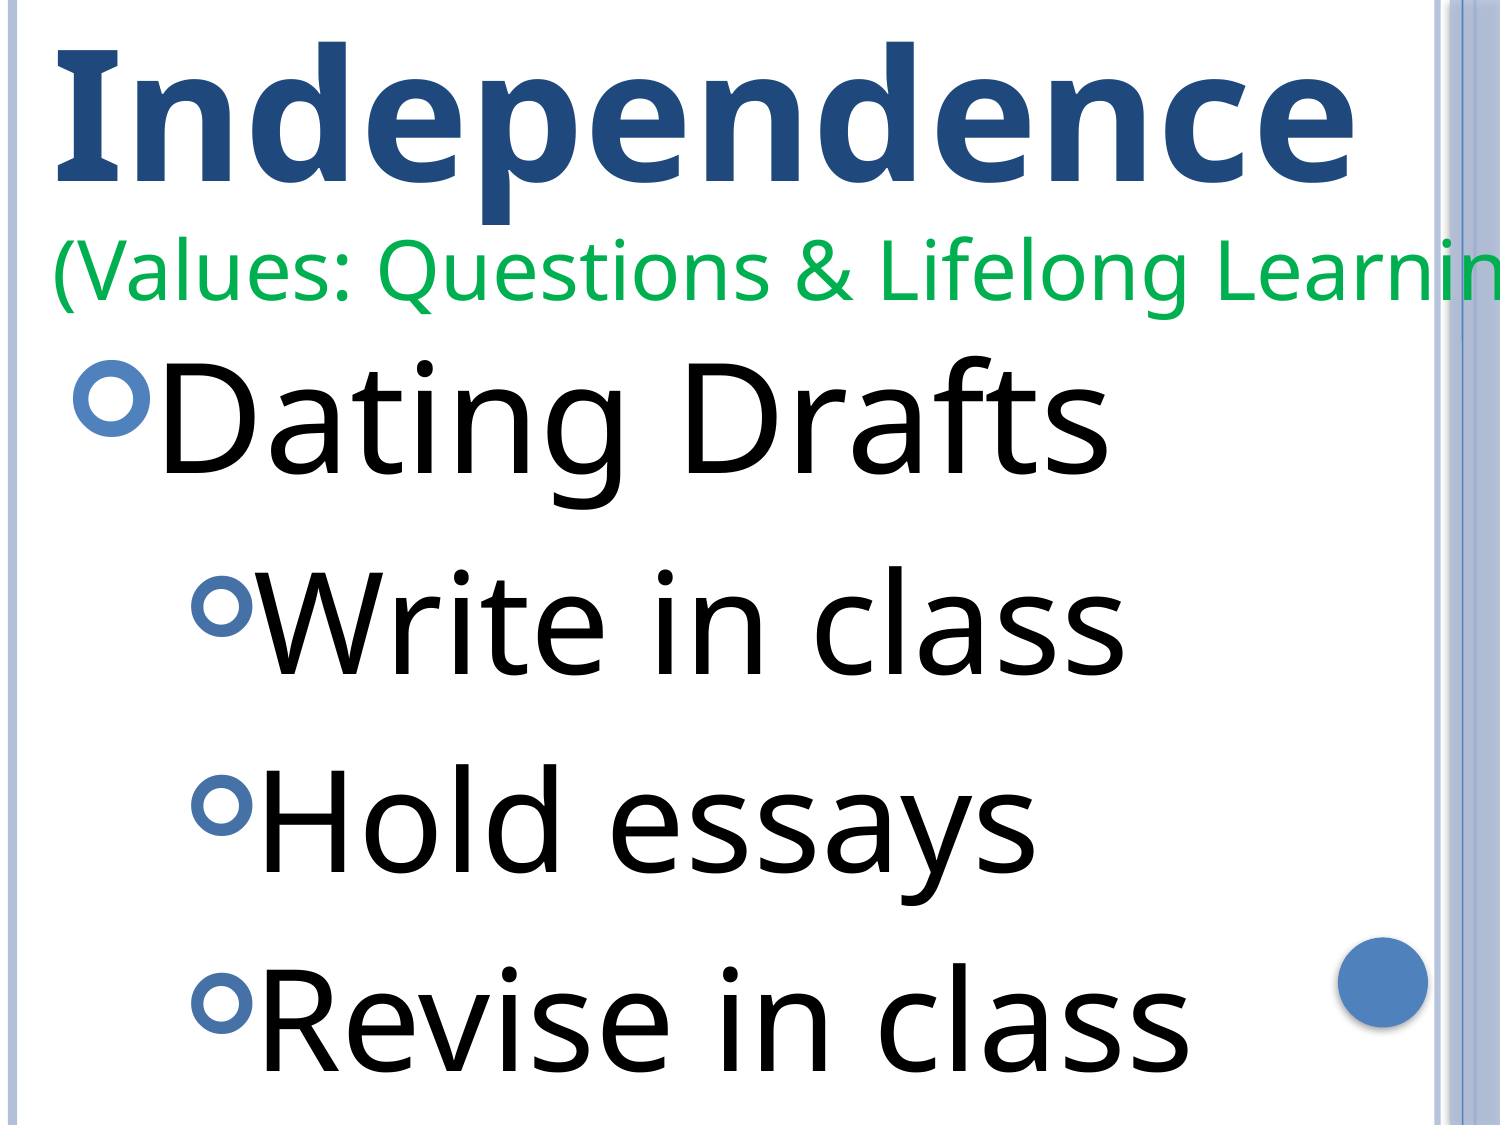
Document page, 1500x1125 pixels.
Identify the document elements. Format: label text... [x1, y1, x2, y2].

list Dating Drafts Write in class Hold essays Revise in class [50, 312, 1413, 1112]
title Independence (Values: Questions & Lifelong Learning) [37, 137, 1500, 325]
